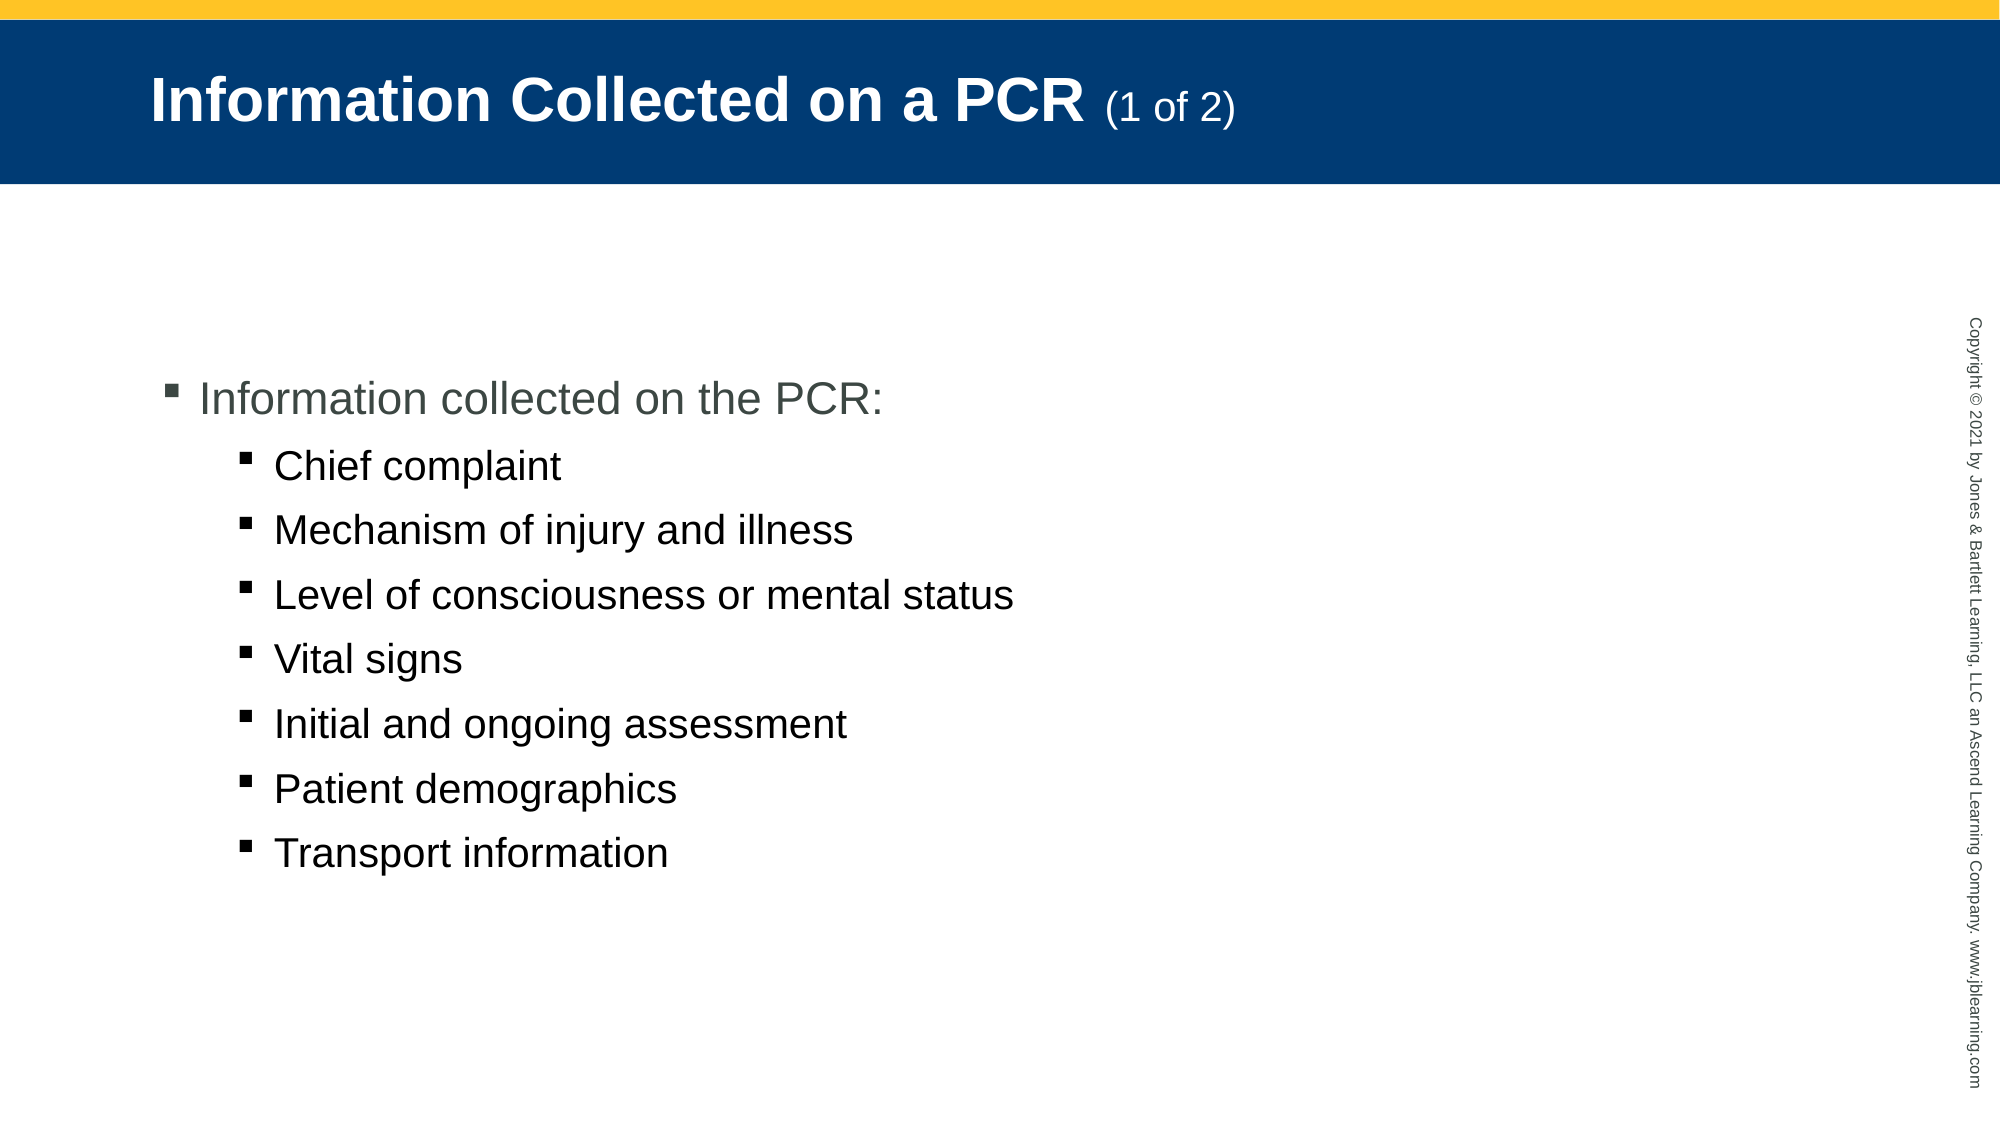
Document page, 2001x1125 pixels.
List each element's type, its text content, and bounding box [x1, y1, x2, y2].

title Information Collected on a PCR (1 of 2) [0, 19, 2000, 185]
list Information collected on the PCR: Chief complaint Mechanism of injury and illness Level of consciousness or mental status Vital signs Initial and ongoing assessment Patient demographics Transport information [146, 361, 1859, 1016]
